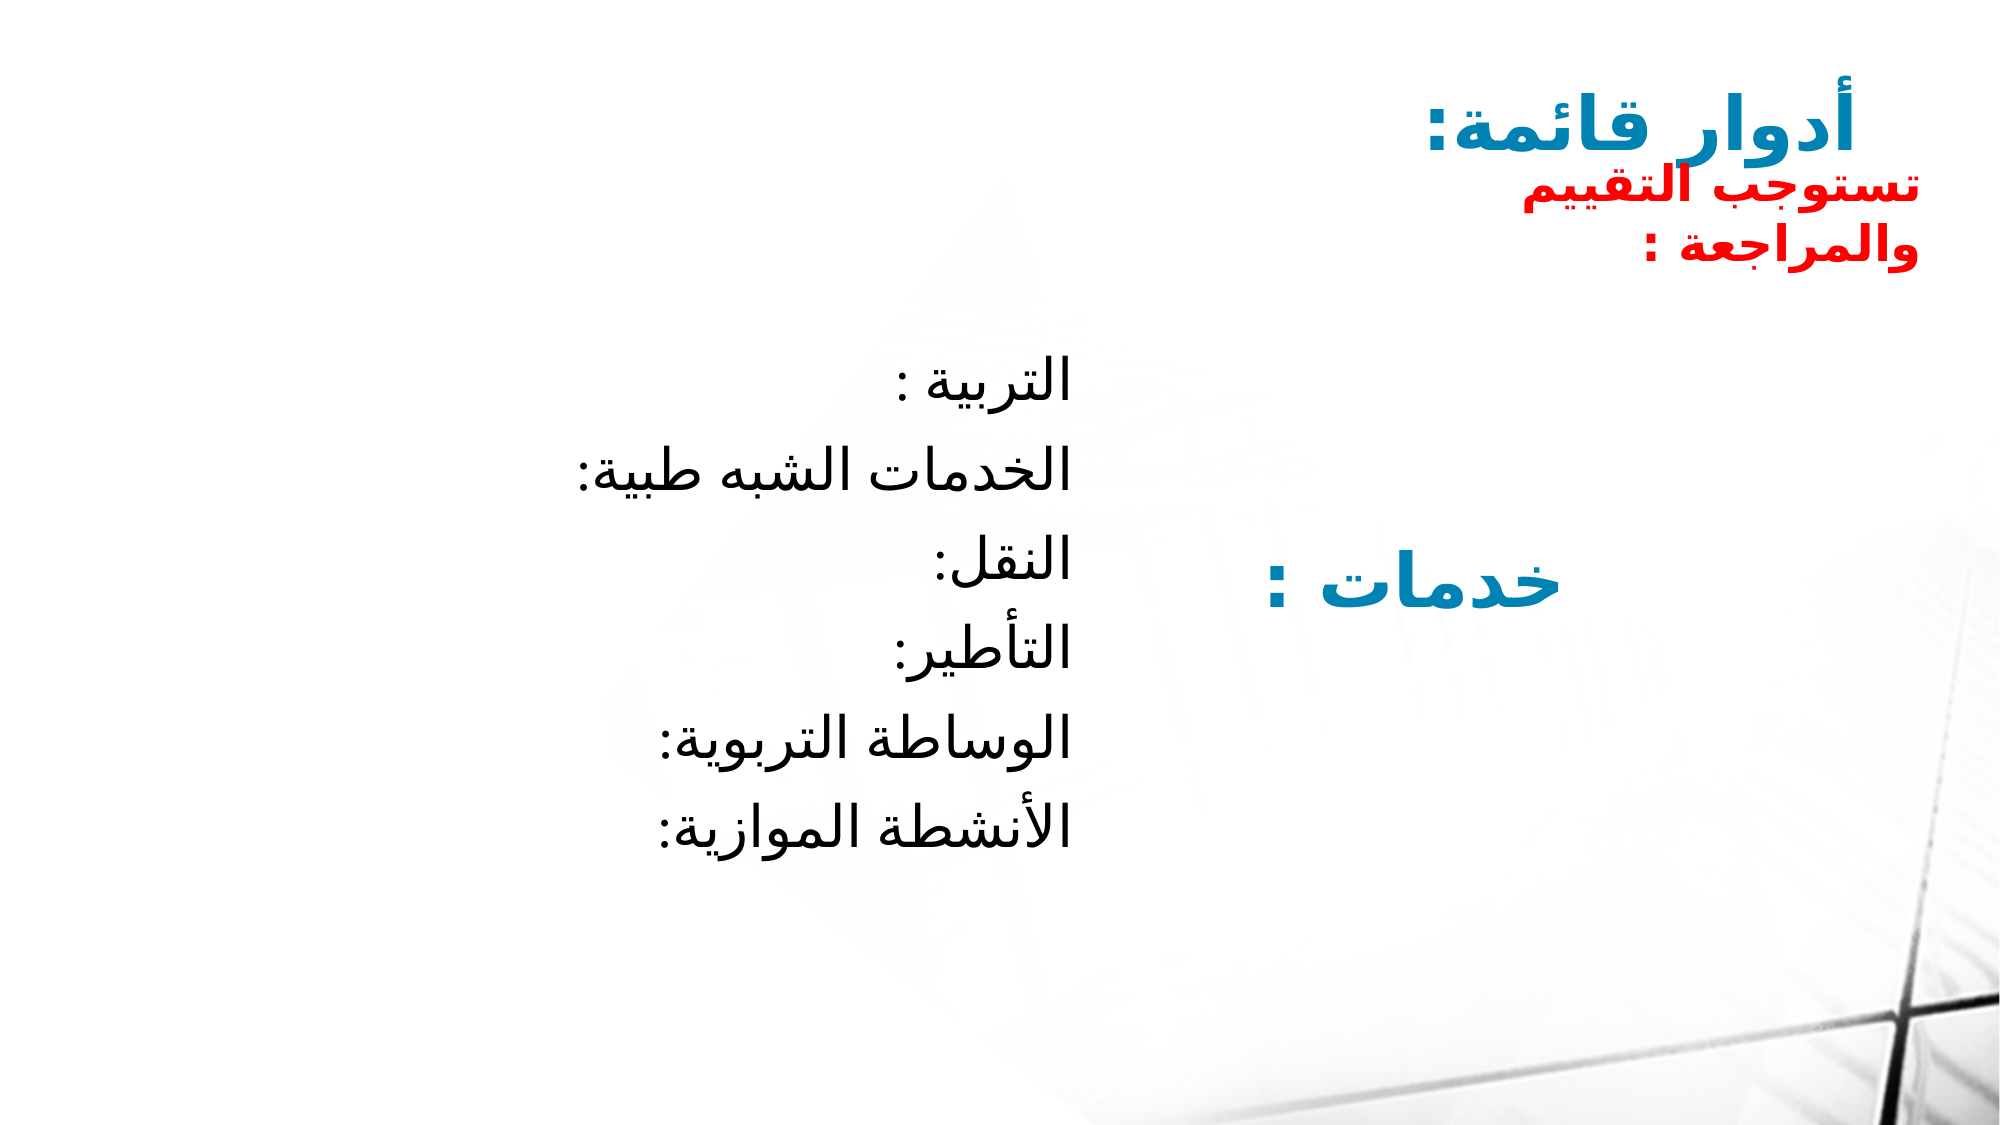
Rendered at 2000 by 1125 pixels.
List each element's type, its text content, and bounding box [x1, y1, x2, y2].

list التربية : الخدمات الشبه طبية: النقل: التأطير: الوساطة التربوية: الأنشطة الموازية: [284, 328, 1089, 954]
title أدوار قائمة: [1198, 46, 1874, 174]
text_box تستوجب التقييم والمراجعة : [1222, 199, 1938, 279]
text_box خدمات : [1198, 503, 1581, 631]
picture [0, 0, 2000, 1125]
